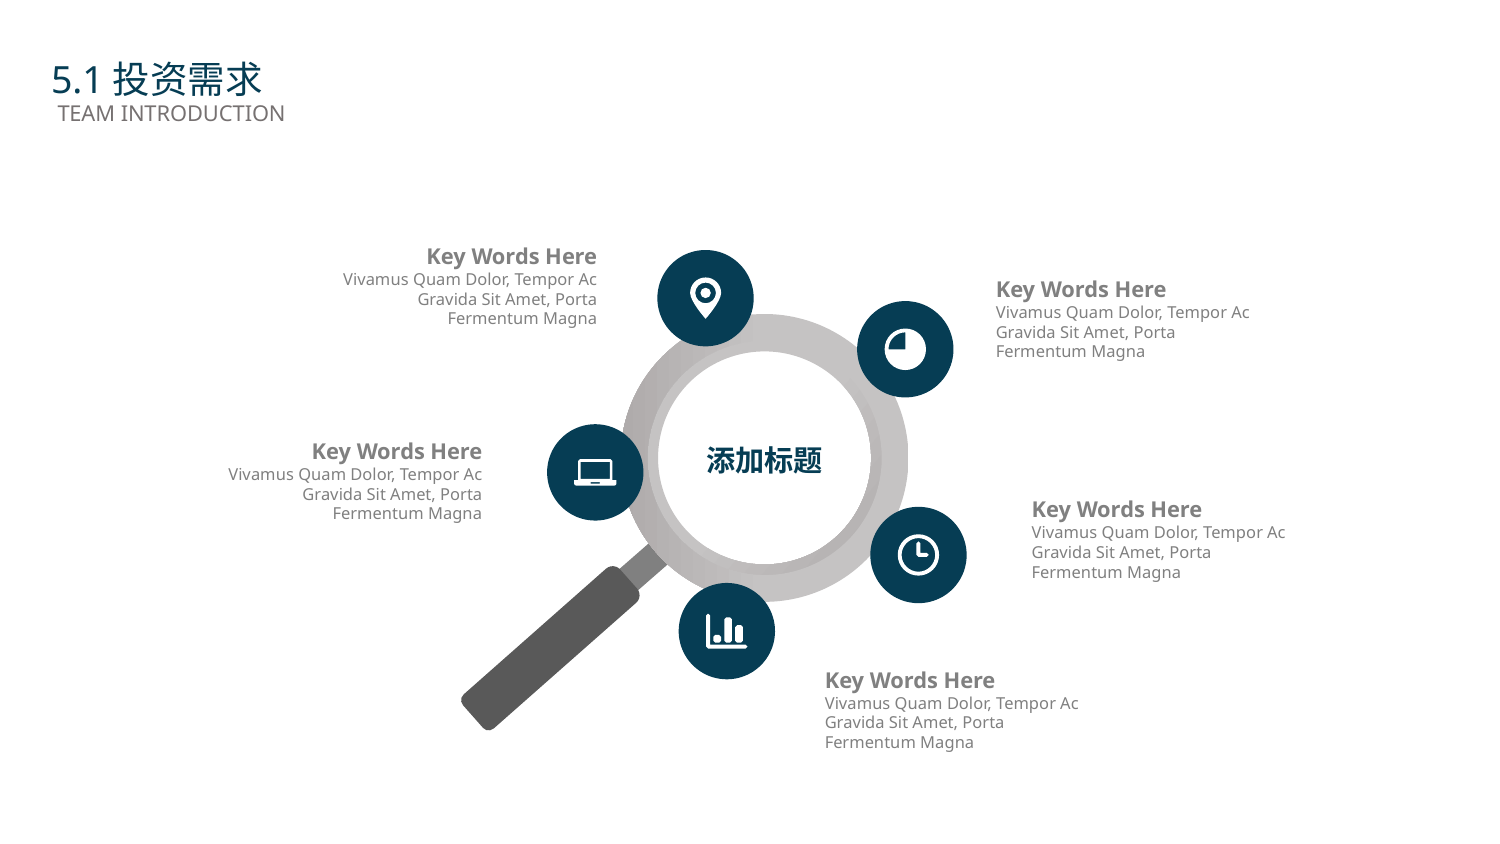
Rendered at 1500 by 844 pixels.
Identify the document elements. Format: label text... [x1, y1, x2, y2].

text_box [57, 44, 302, 134]
text_box Key Words Here Vivamus Quam Dolor, Tempor Ac Gravida Sit Amet, Porta Fermentum Magna [981, 242, 1270, 369]
text_box Key Words Here Vivamus Quam Dolor, Tempor Ac Gravida Sit Amet, Porta Fermentum Magna [323, 209, 612, 336]
text_box Key Words Here Vivamus Quam Dolor, Tempor Ac Gravida Sit Amet, Porta Fermentum Magna [208, 404, 448, 531]
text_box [448, 249, 967, 719]
text_box Key Words Here Vivamus Quam Dolor, Tempor Ac Gravida Sit Amet, Porta Fermentum Magna [1016, 462, 1306, 589]
text_box Key Words Here Vivamus Quam Dolor, Tempor Ac Gravida Sit Amet, Porta Fermentum Magna [810, 632, 1099, 760]
